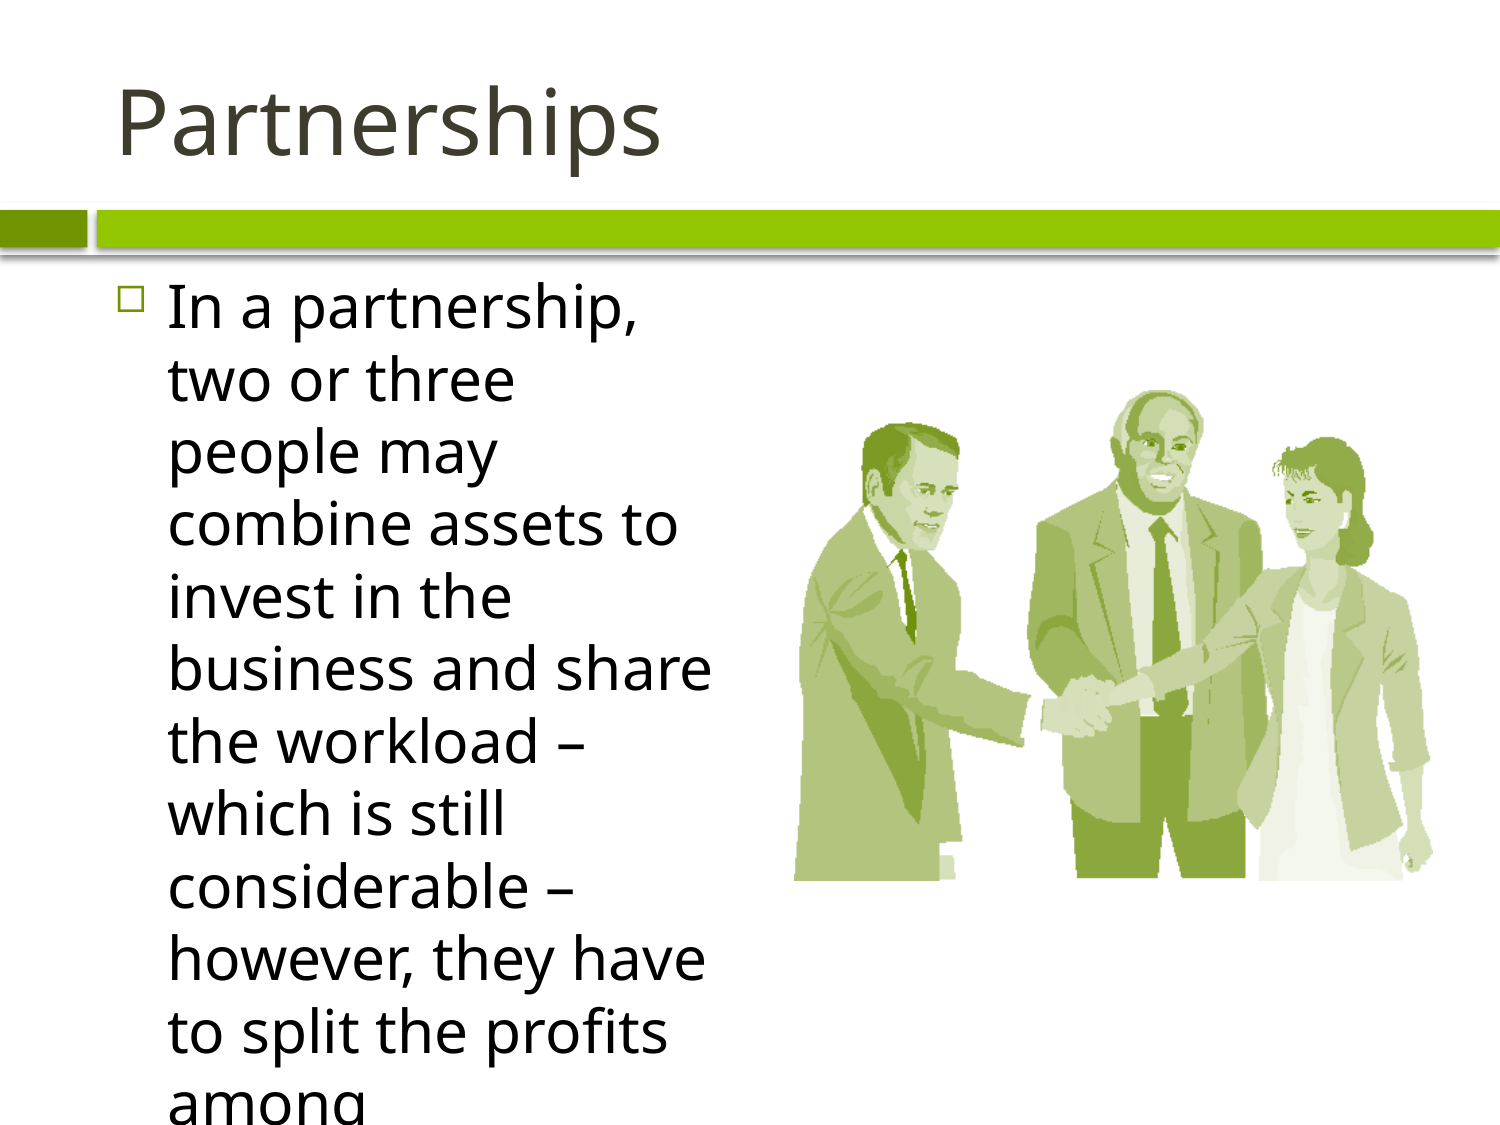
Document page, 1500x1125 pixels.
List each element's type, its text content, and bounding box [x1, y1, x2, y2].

title Partnerships [99, 37, 1438, 200]
list In a partnership, two or three people may combine assets to invest in the business and share the workload – which is still considerable – however, they have to split the profits among themselves. [99, 260, 738, 1011]
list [794, 390, 1433, 881]
